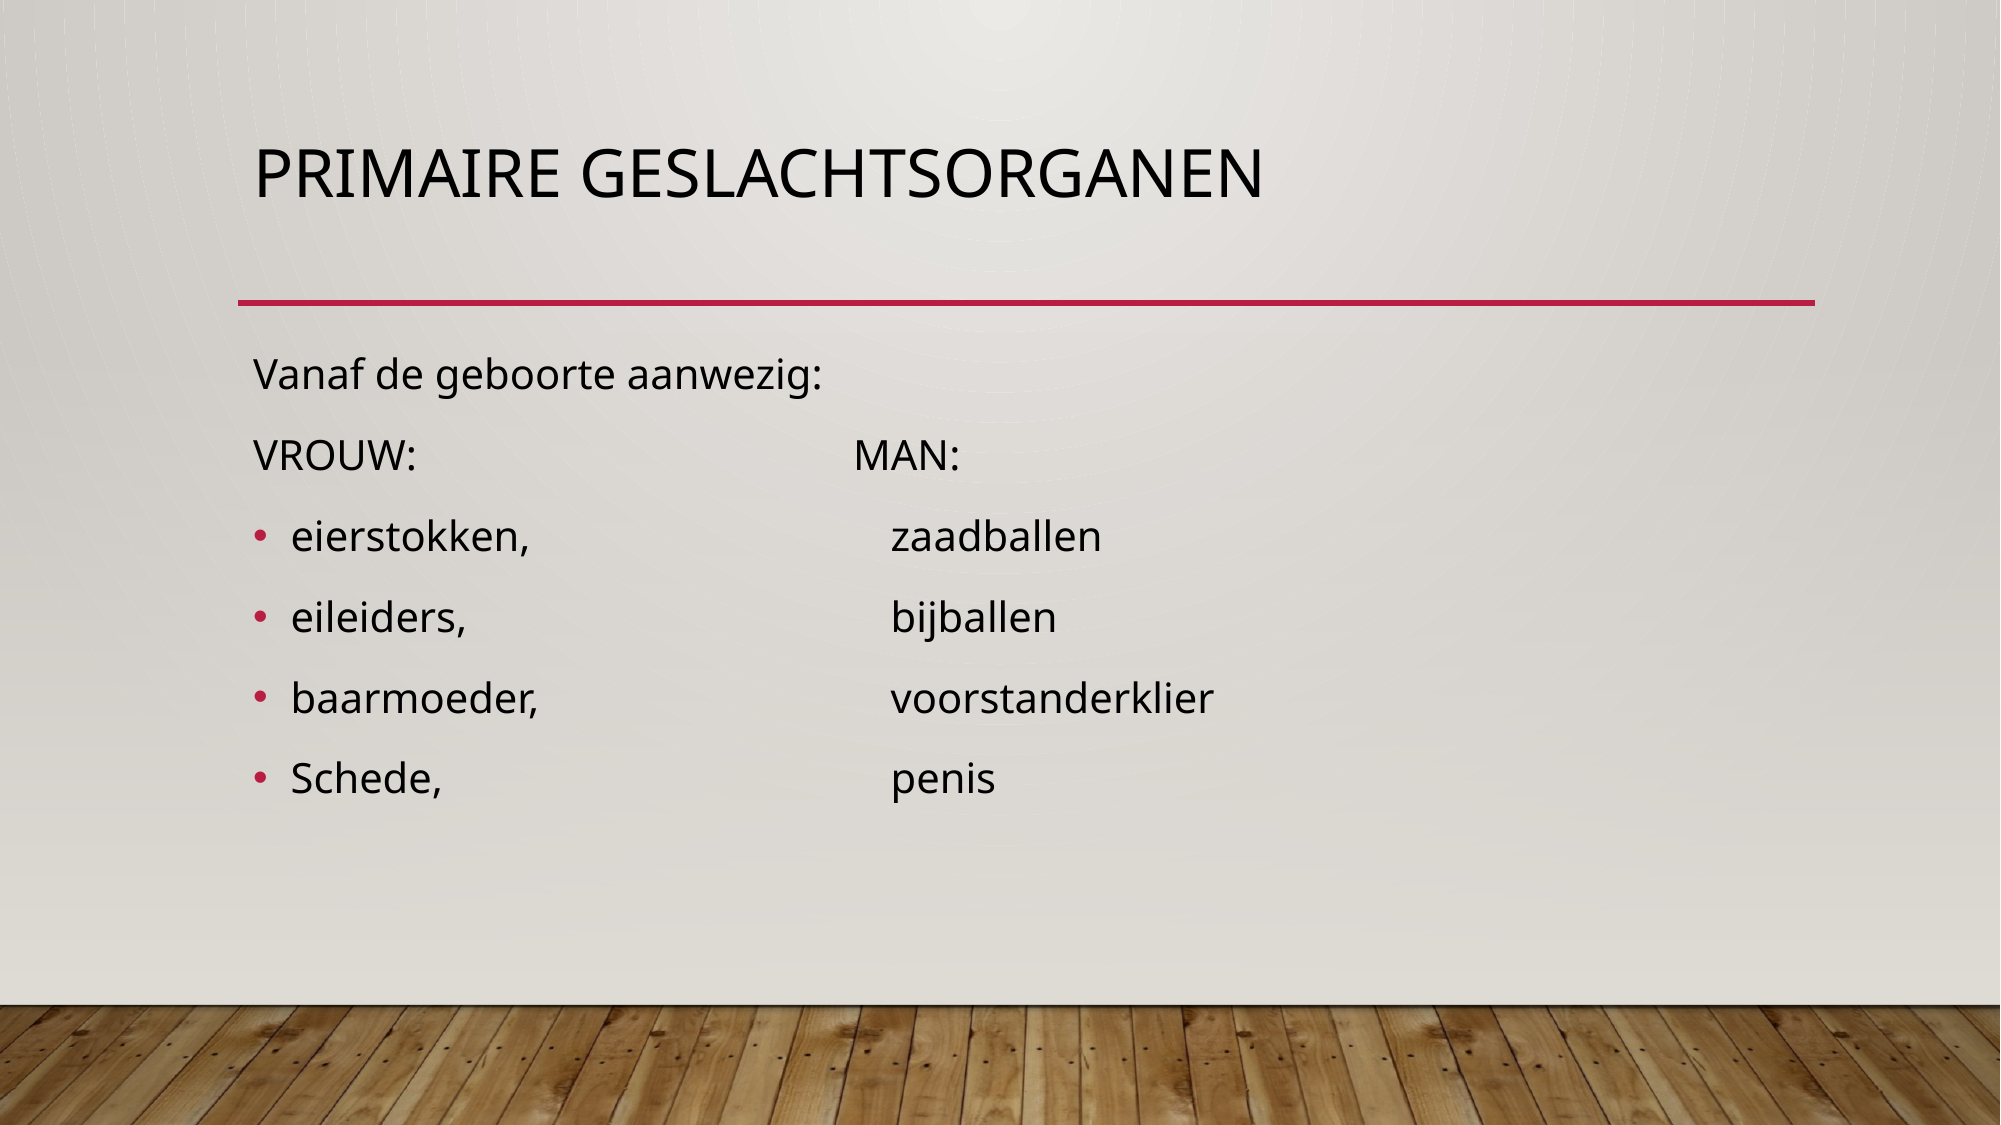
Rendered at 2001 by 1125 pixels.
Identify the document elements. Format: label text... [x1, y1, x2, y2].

list Vanaf de geboorte aanwezig: VROUW: MAN: eierstokken, zaadballen eileiders, bijballen baarmoeder, voorstanderklier Schede, penis [238, 330, 1814, 897]
title Primaire geslachtsorganen [238, 131, 1814, 305]
picture [0, 1005, 2000, 1125]
